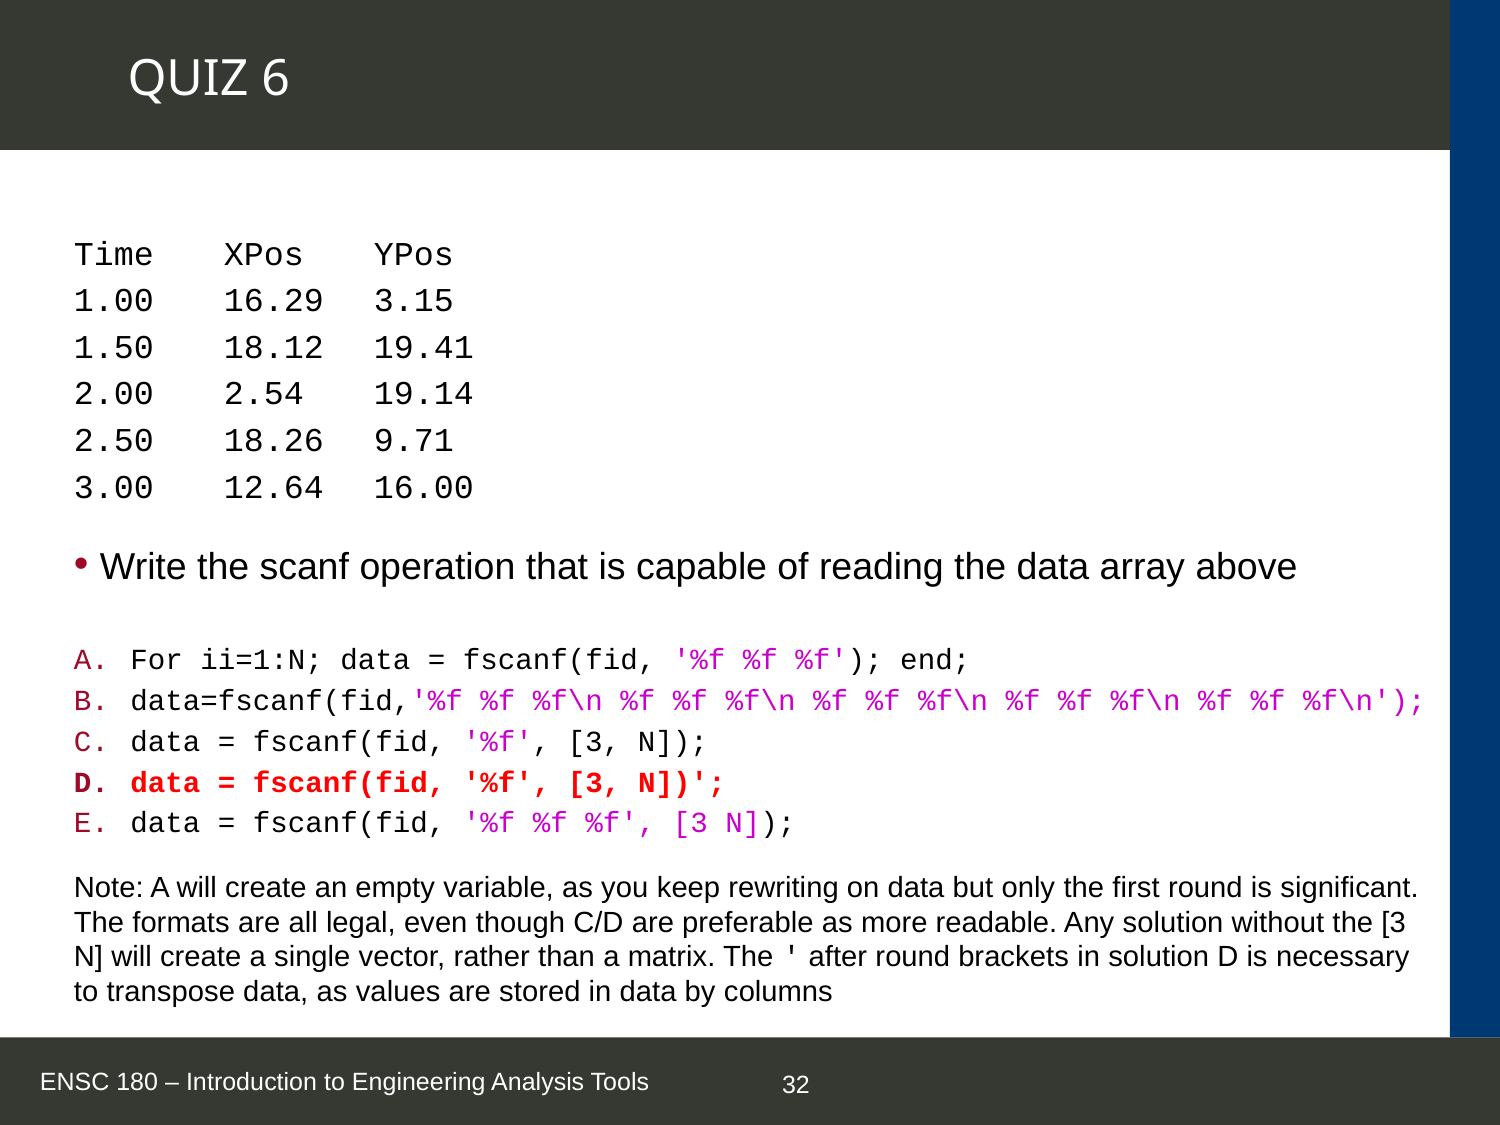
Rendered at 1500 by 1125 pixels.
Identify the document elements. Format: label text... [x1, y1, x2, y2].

title QUIZ 6 [112, 37, 1450, 138]
footer ENSC 180 – Introduction to Engineering Analysis Tools [24, 1057, 740, 1113]
list Time XPos YPos 1.00 16.29 3.15 1.50 18.12 19.41 2.00 2.54 19.14 2.50 18.26 9.71 3.00 12.64 16.00 Write the scanf operation that is capable of reading the data array above For ii=1:N; data = fscanf(fid, '%f %f %f'); end; data=fscanf(fid,'%f %f %f\n %f %f %f\n %f %f %f\n %f %f %f\n %f %f %f\n'); data = fscanf(fid, '%f', [3, N]); data = fscanf(fid, '%f', [3, N])'; data = fscanf(fid, '%f %f %f', [3 N]); Note: A will create an empty variable, as you keep rewriting on data but only the first round is significant. The formats are all legal, even though C/D are preferable as more readable. Any solution without the [3 N] will create a single vector, rather than a matrix. The ' after round brackets in solution D is necessary to transpose data, as values are stored in data by columns [59, 224, 1457, 1087]
